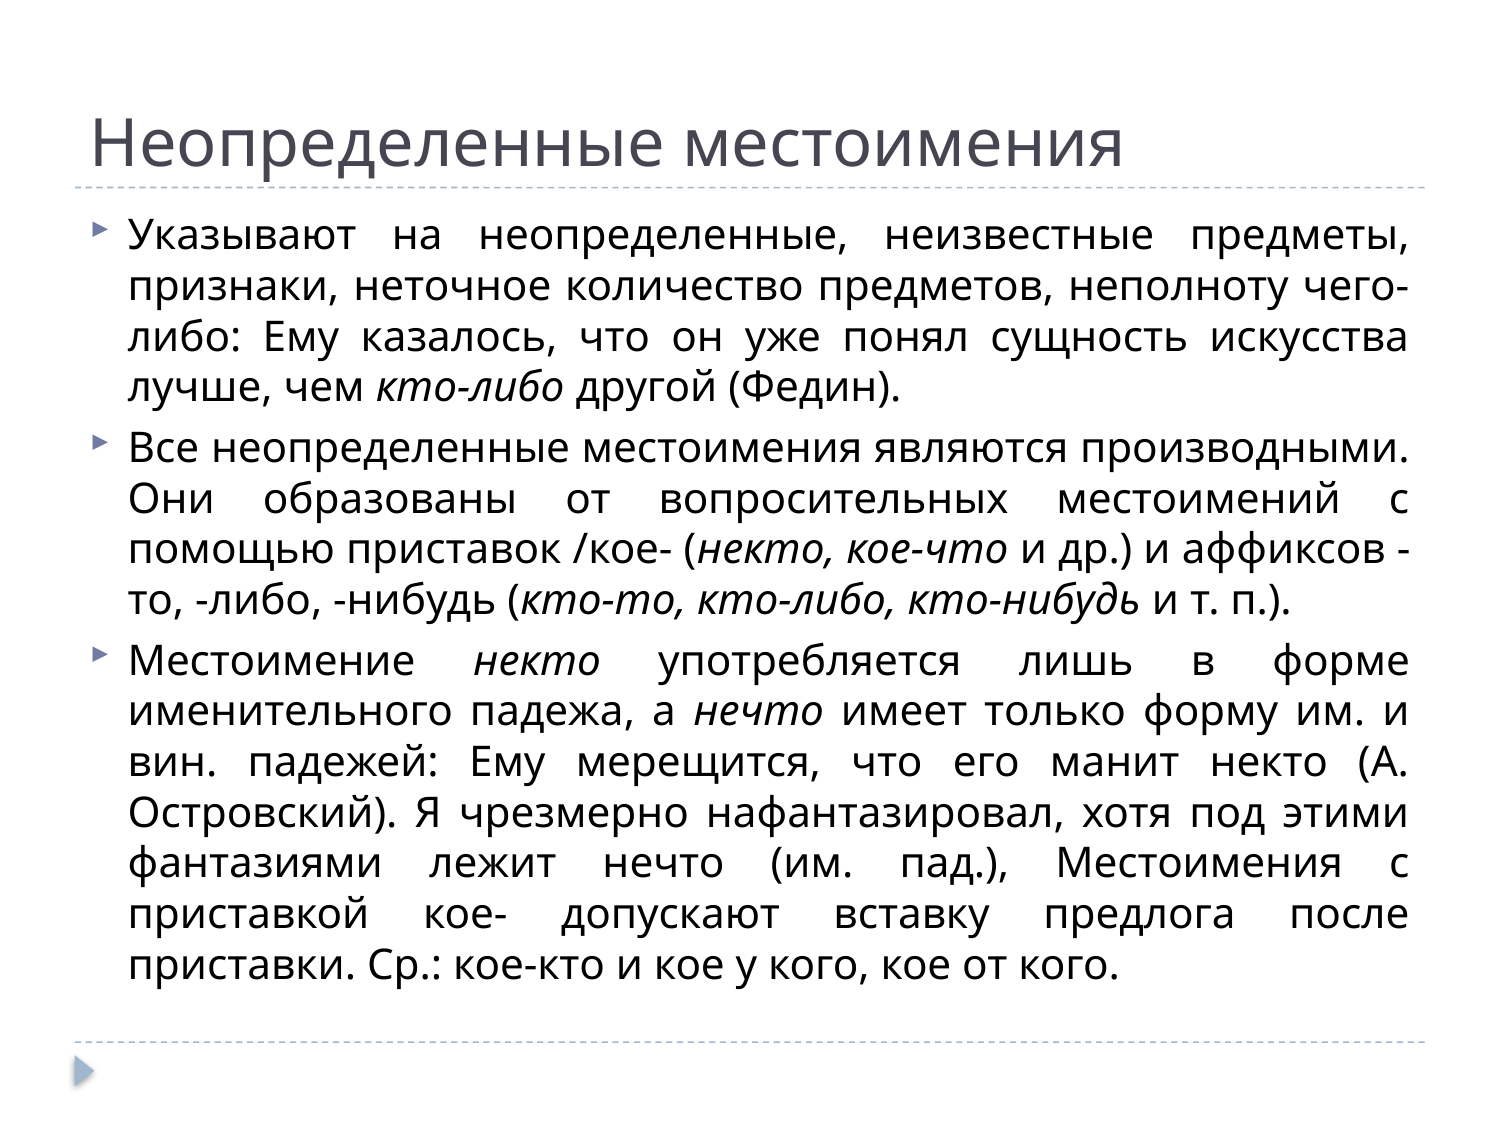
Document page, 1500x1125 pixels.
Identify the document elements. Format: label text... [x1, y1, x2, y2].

title Неопределенные местоимения [75, 24, 1425, 188]
list Указывают на неопределенные, неизвестные предметы, признаки, неточное количество предметов, неполноту чего-либо: Ему казалось, что он уже понял сущность искусства лучше, чем кто-либо другой (Федин). Все неопределенные местоимения являются производными. Они образованы от вопросительных местоимений с помощью приставок /кое- (некто, кое-что и др.) и аффиксов -то, -либо, -нибудь (кто-то, кто-либо, кто-нибудь и т. п.). Местоимение некто употребляется лишь в форме именительного падежа, а нечто имеет только форму им. и вин. падежей: Ему мерещится, что его манит некто (А. Островский). Я чрезмерно нафантазировал, хотя под этими фантазиями лежит нечто (им. пад.), Местоимения с приставкой кое- допускают вставку предлога после приставки. Ср.: кое-кто и кое у кого, кое от кого. [75, 200, 1425, 1010]
